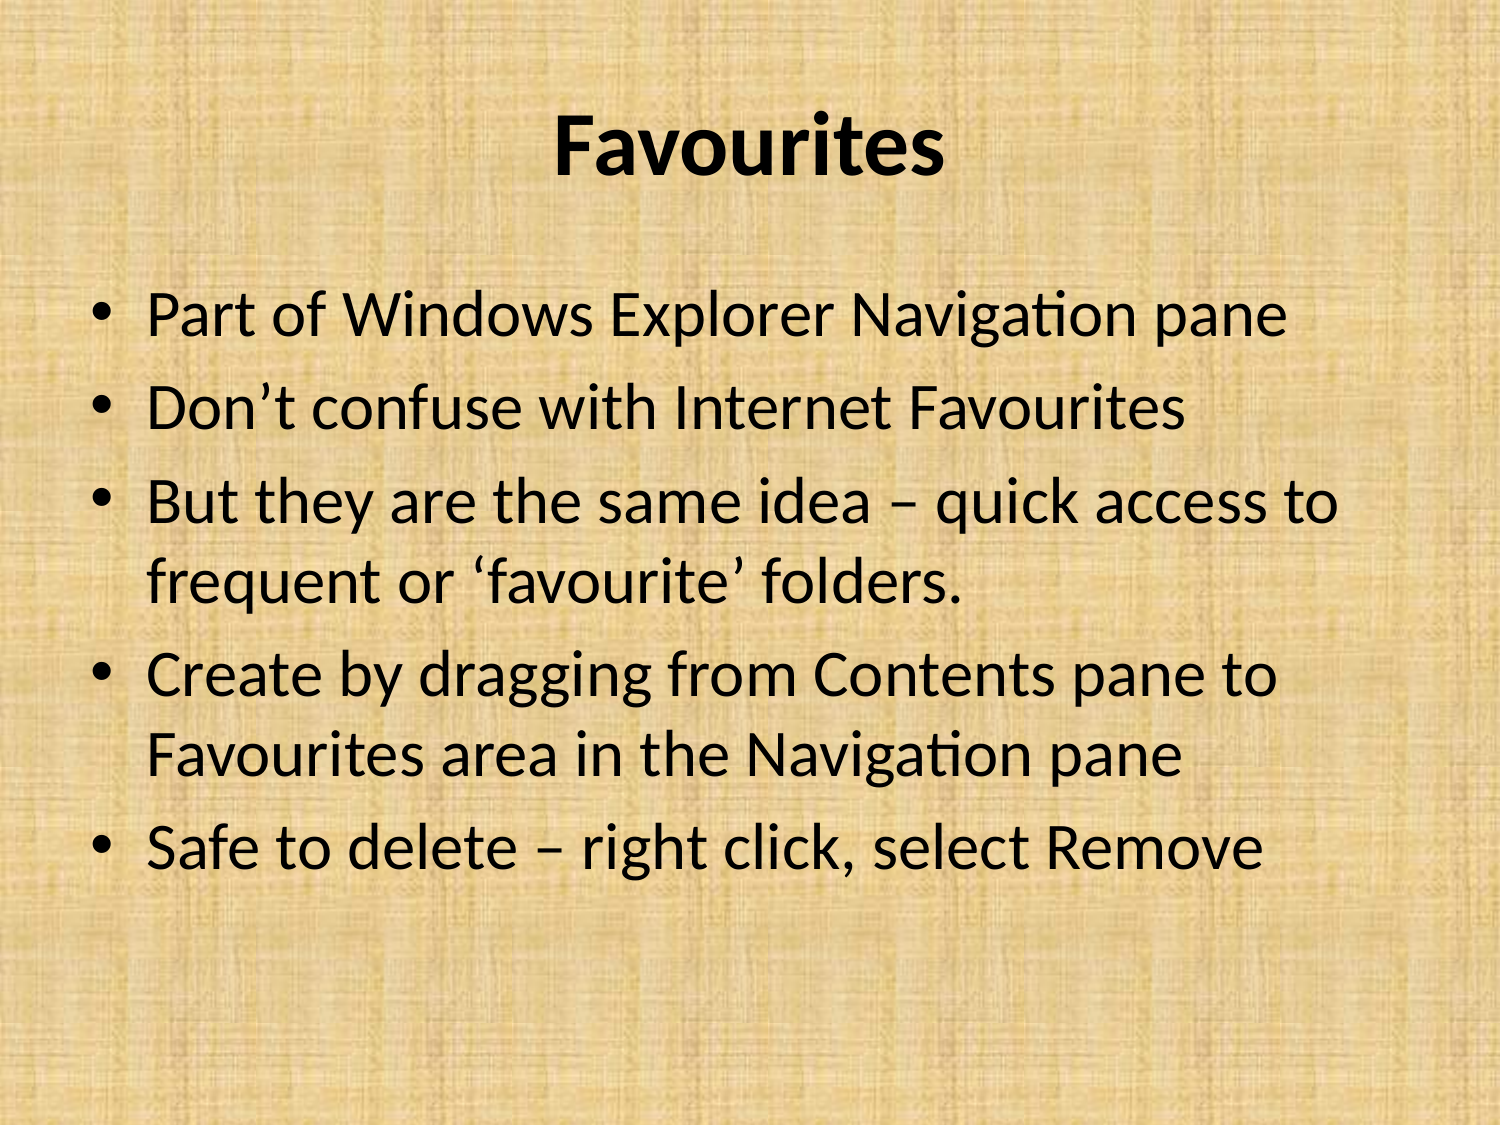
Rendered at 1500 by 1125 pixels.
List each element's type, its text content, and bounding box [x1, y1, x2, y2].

list Part of Windows Explorer Navigation pane Don’t confuse with Internet Favourites But they are the same idea – quick access to frequent or ‘favourite’ folders. Create by dragging from Contents pane to Favourites area in the Navigation pane Safe to delete – right click, select Remove [75, 262, 1425, 1005]
title Favourites [75, 45, 1425, 233]
picture [0, 0, 1500, 1125]
